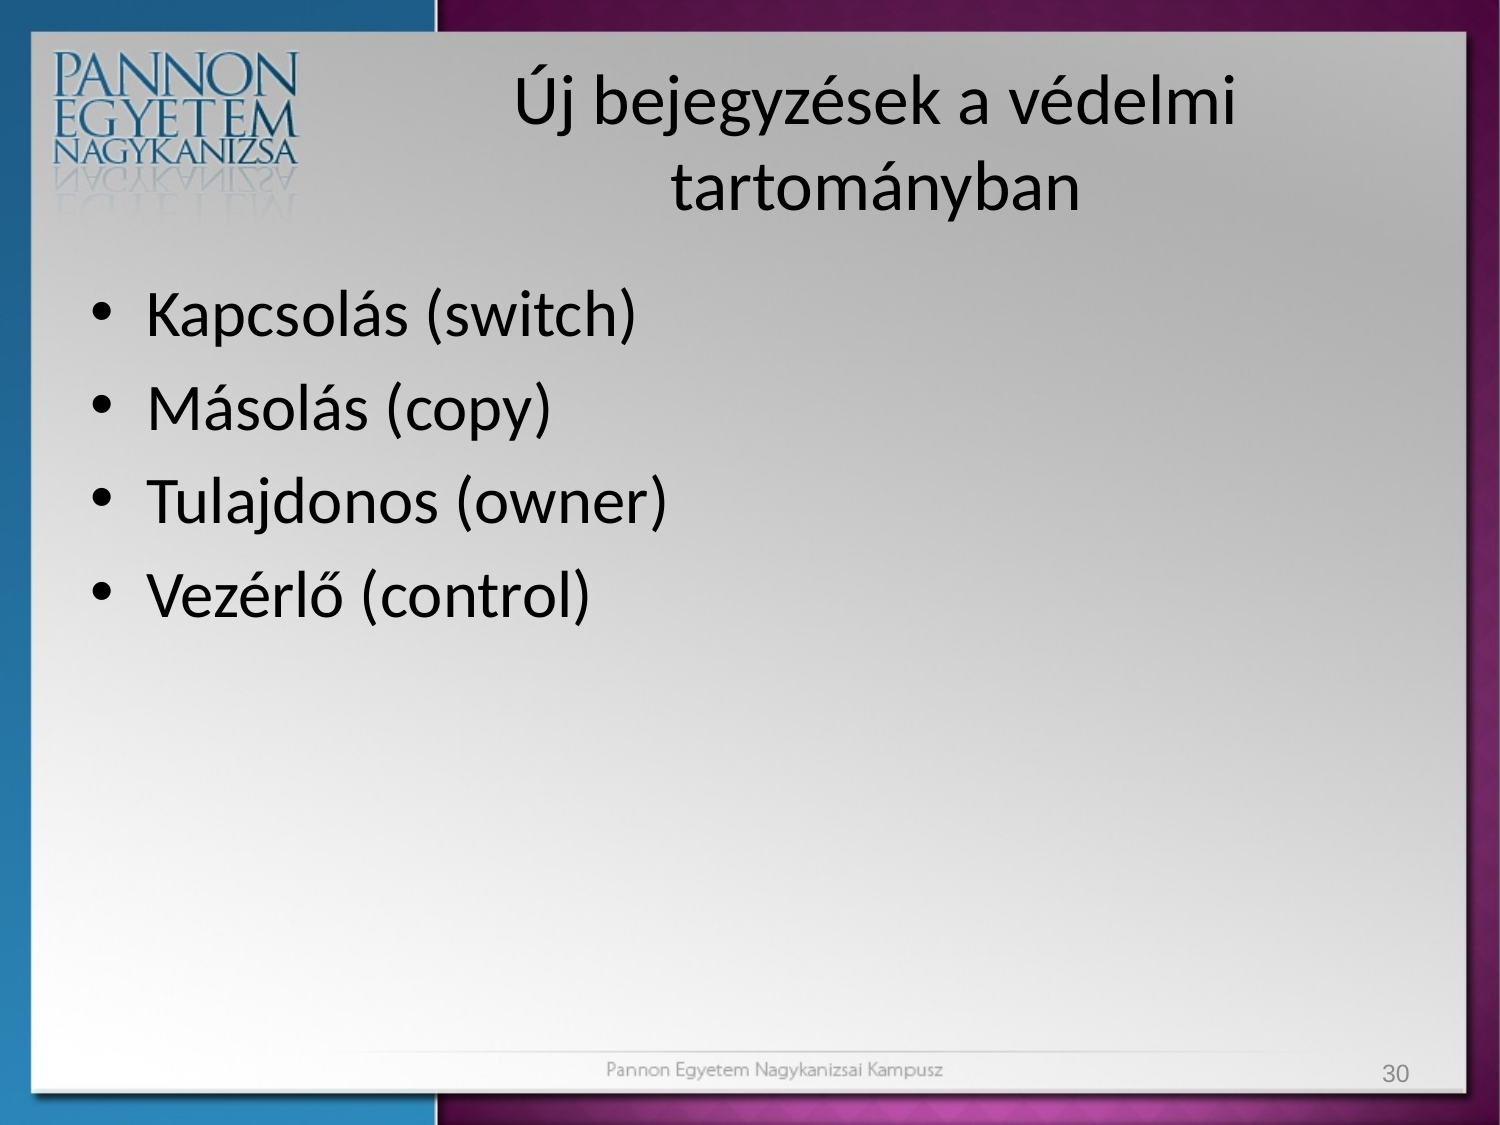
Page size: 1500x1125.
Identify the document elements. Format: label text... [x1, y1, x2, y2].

title Új bejegyzések a védelmi tartományban [328, 45, 1425, 233]
picture [0, 0, 1500, 1125]
list Kapcsolás (switch) Másolás (copy) Tulajdonos (owner) Vezérlő (control) [75, 262, 1425, 1038]
slide_number 30 [1074, 1042, 1425, 1103]
